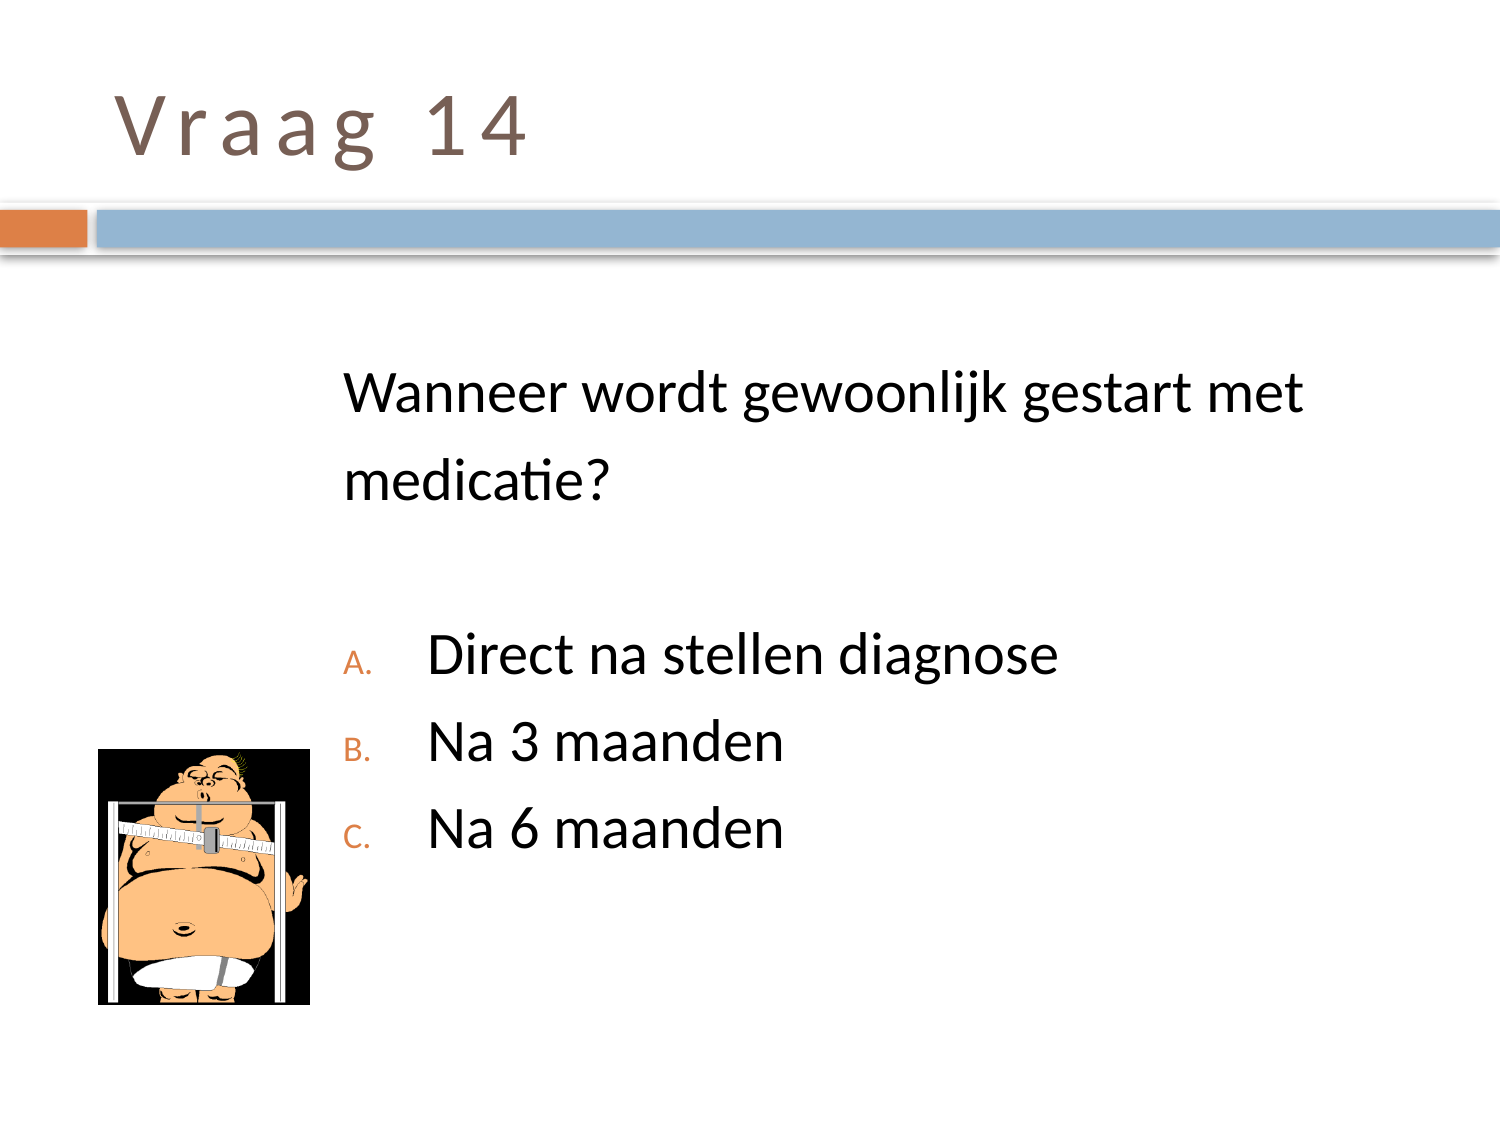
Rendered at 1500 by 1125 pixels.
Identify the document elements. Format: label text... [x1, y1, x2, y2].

title Vraag 14 [99, 37, 1438, 201]
list Wanneer wordt gewoonlijk gestart met medicatie? Direct na stellen diagnose Na 3 maanden Na 6 maanden [327, 257, 1430, 1009]
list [98, 749, 311, 1006]
